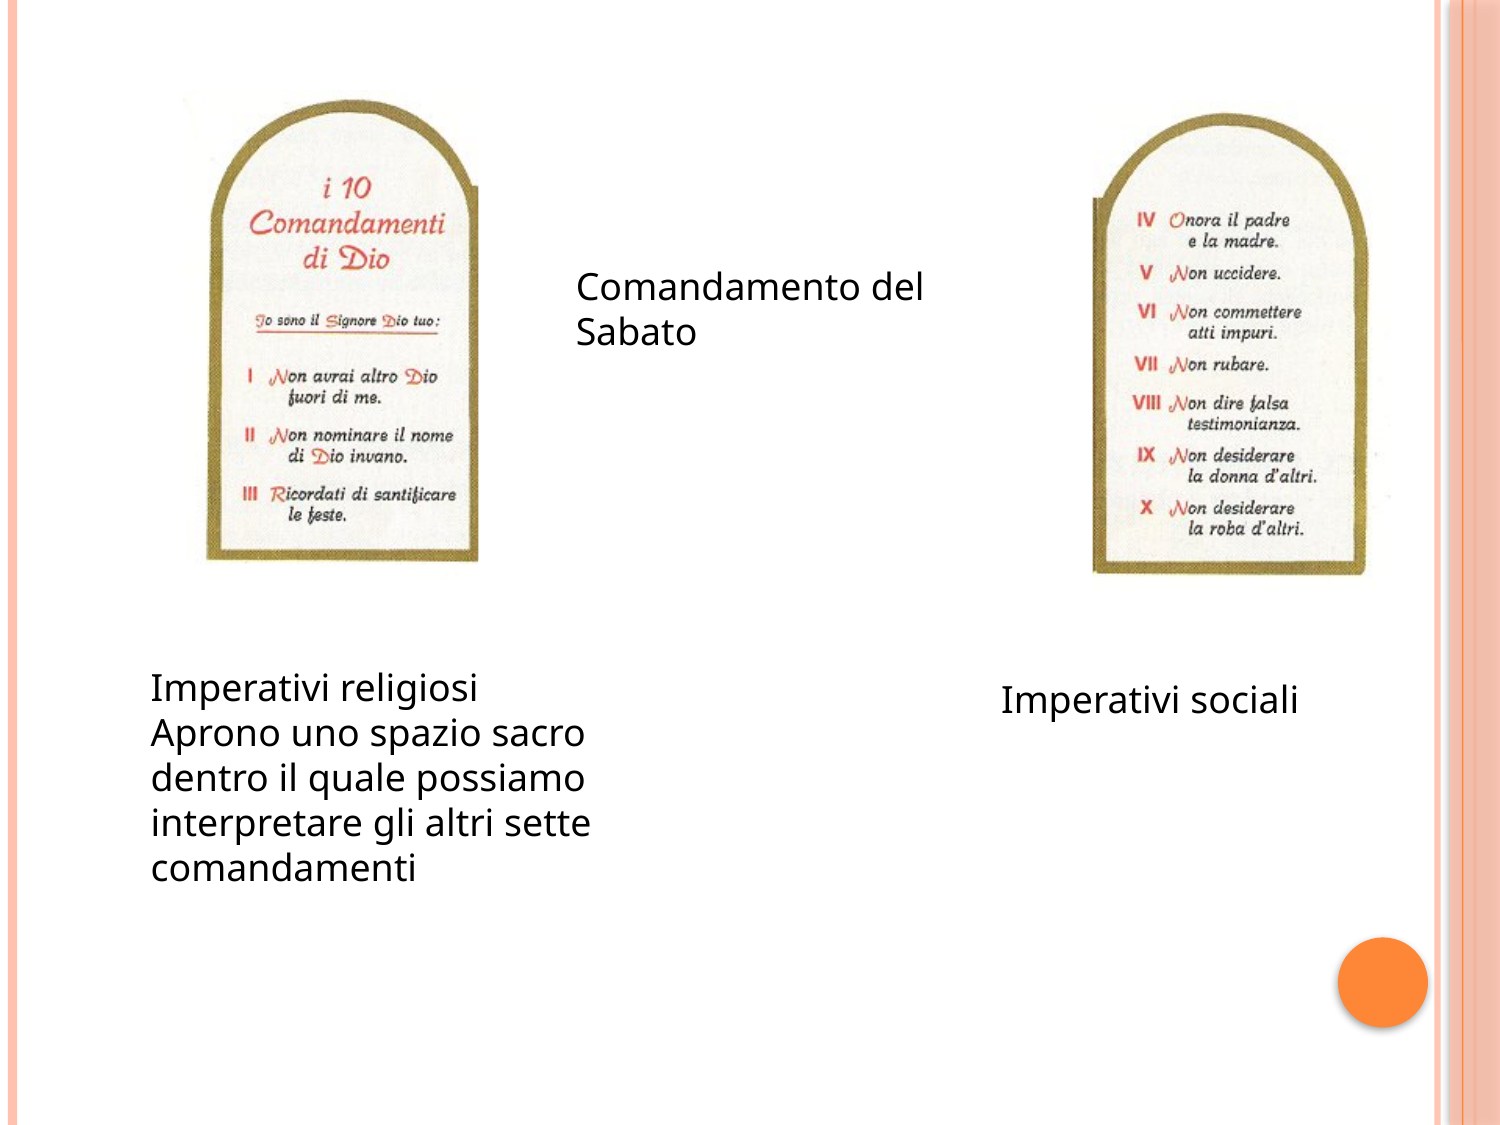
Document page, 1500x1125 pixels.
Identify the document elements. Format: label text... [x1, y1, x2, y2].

picture [1091, 101, 1392, 592]
picture [182, 89, 479, 580]
text_box Comandamento del Sabato [561, 255, 1022, 361]
text_box Imperativi sociali [986, 668, 1412, 729]
text_box Imperativi religiosi Aprono uno spazio sacro dentro il quale possiamo interpretare gli altri sette comandamenti [135, 656, 656, 897]
